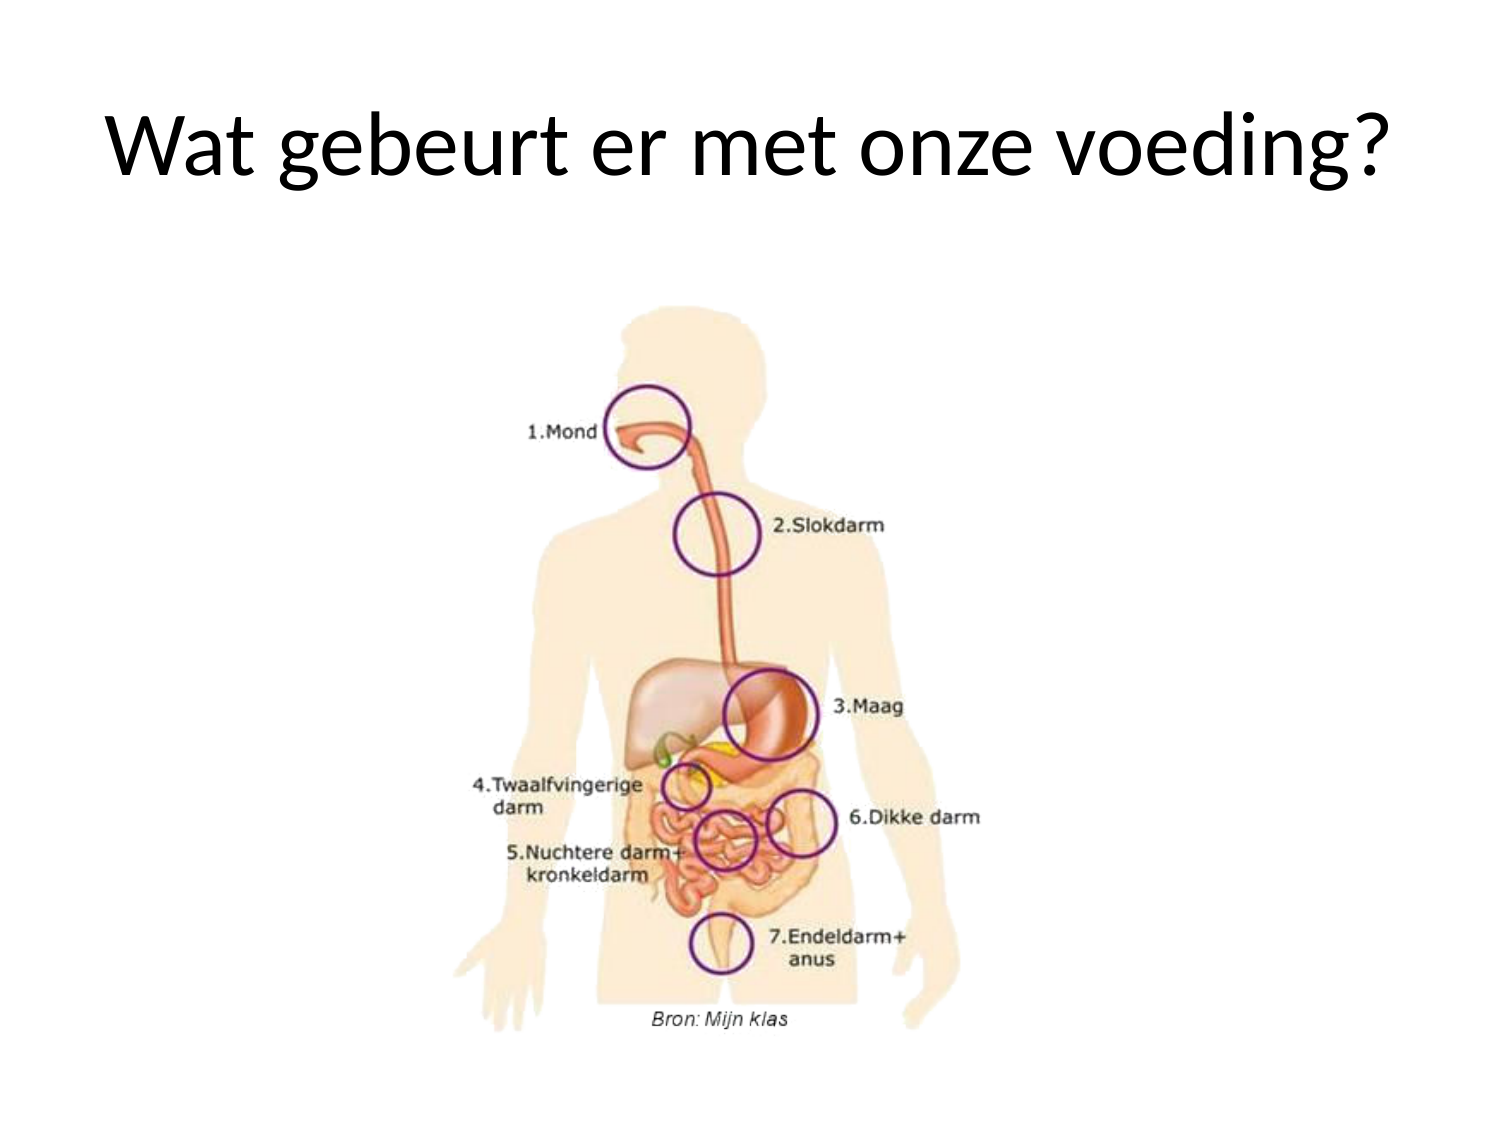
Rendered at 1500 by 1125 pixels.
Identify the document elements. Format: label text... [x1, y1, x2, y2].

title Wat gebeurt er met onze voeding? [75, 45, 1425, 233]
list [412, 270, 1033, 1038]
